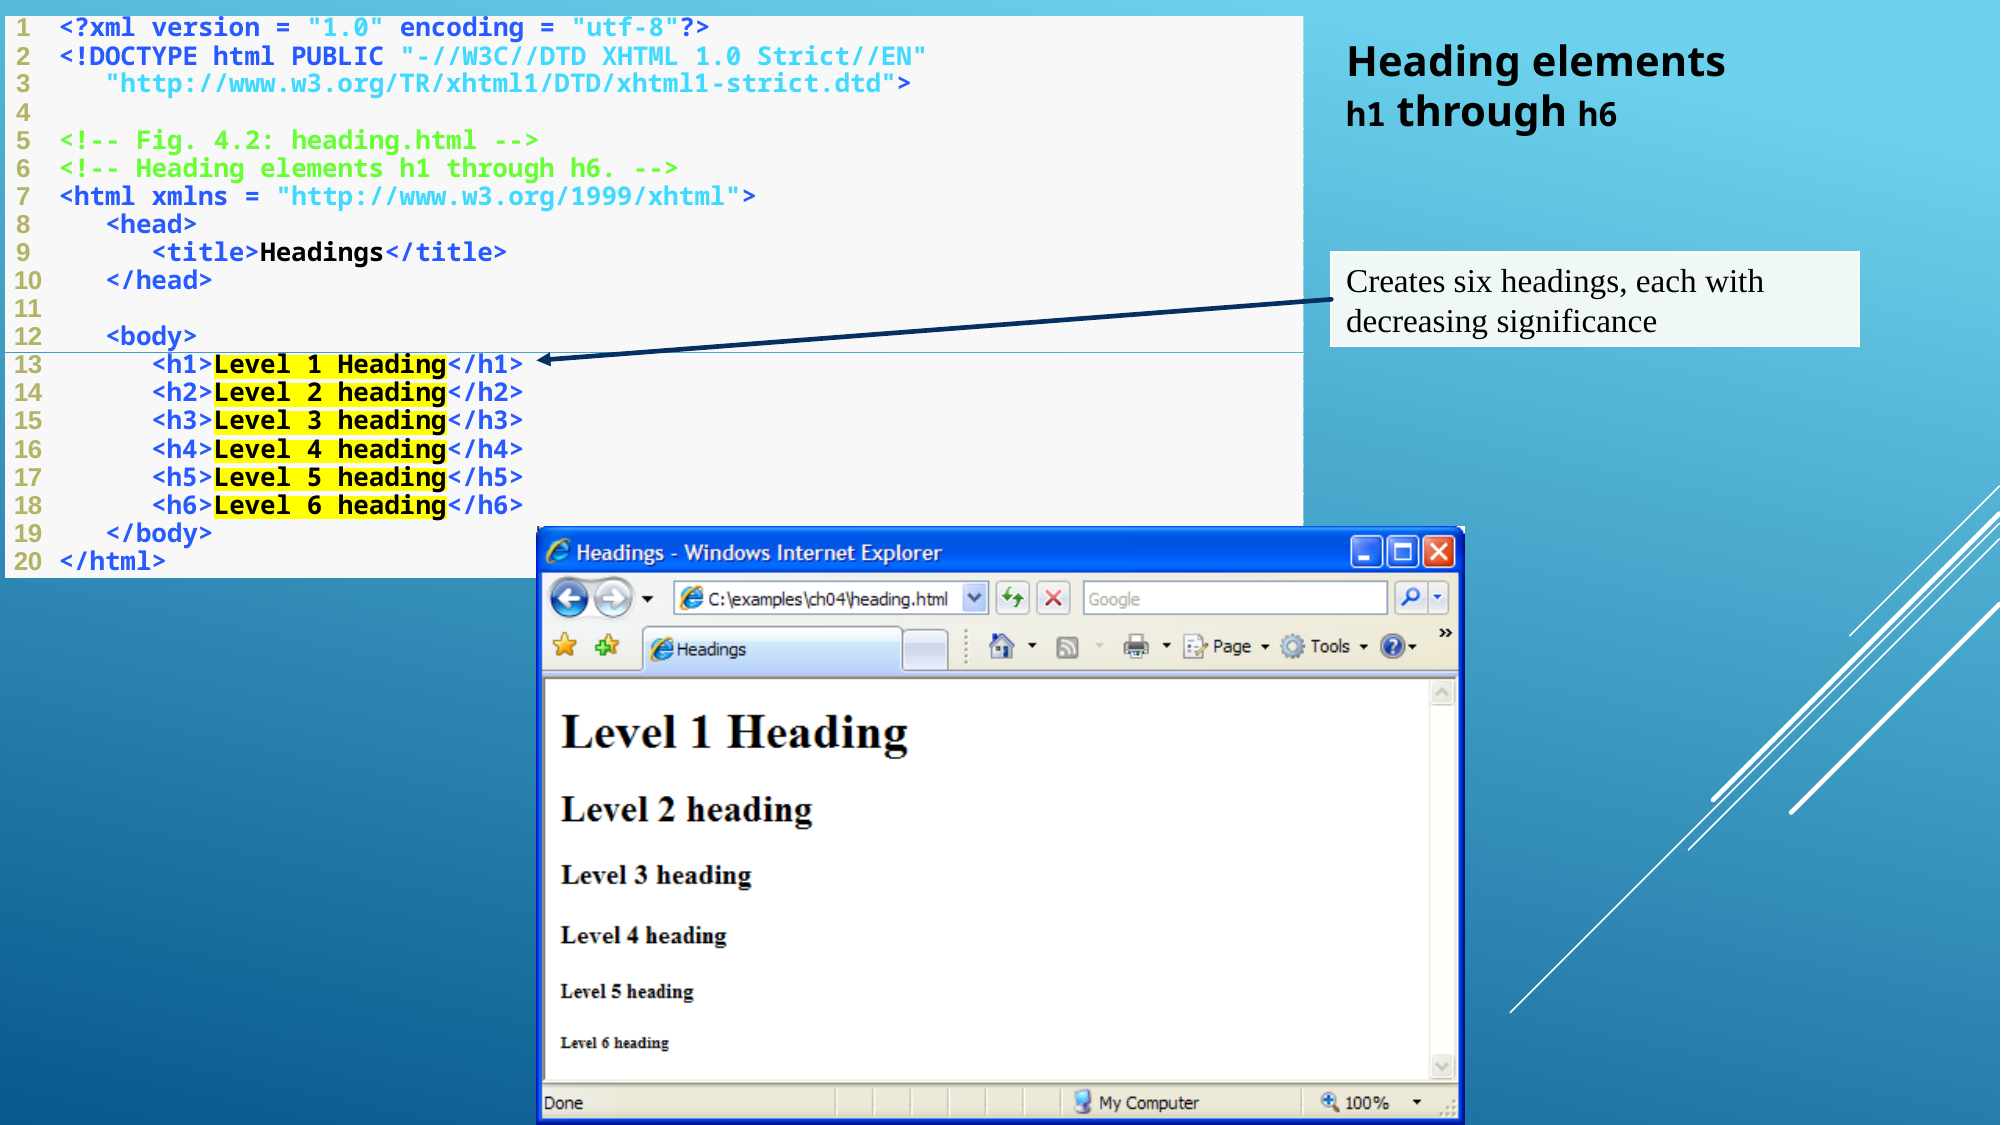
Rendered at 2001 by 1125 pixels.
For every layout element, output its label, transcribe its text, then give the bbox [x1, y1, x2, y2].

text_box Heading elements h1 through h6 [1420, 27, 1742, 143]
picture [536, 526, 1465, 1125]
text_box Creates six headings, each with decreasing significance [1420, 252, 1859, 347]
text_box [0, 0, 1420, 984]
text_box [536, 300, 1332, 361]
